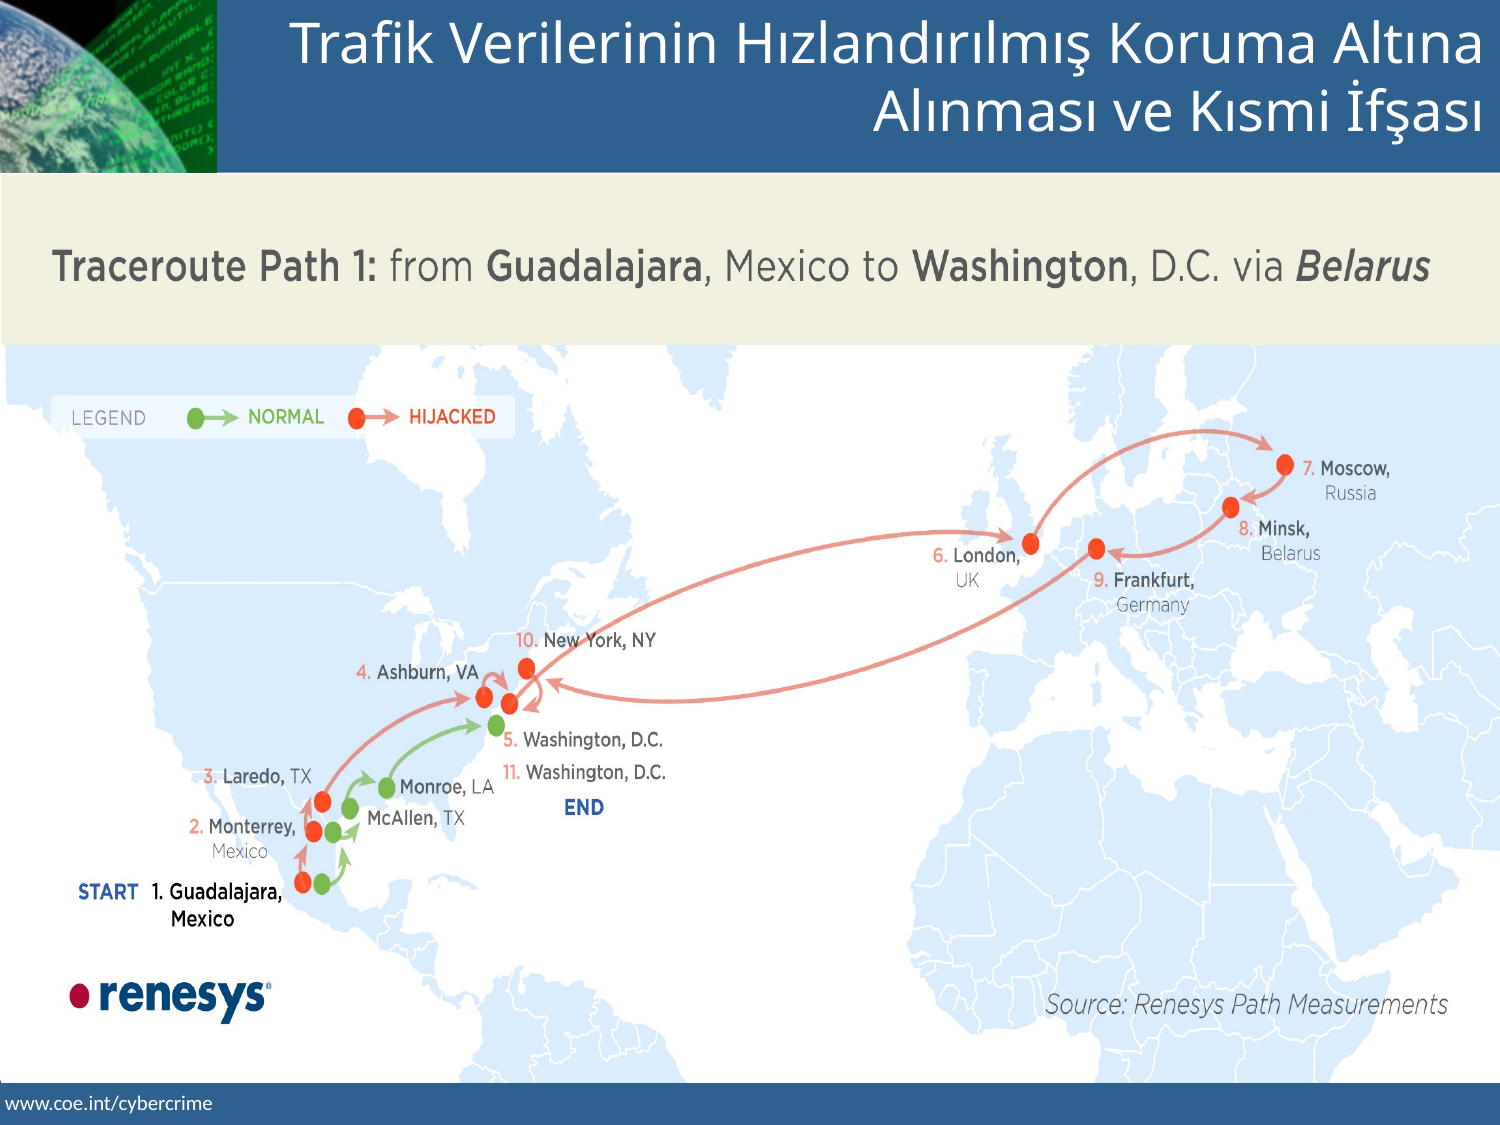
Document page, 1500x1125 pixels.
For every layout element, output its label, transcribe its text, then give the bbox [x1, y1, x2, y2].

picture [1, 174, 1500, 1083]
picture [0, 0, 217, 173]
text_box Trafik Verilerinin Hızlandırılmış Koruma Altına Alınması ve Kısmi İfşası [247, 0, 1500, 150]
